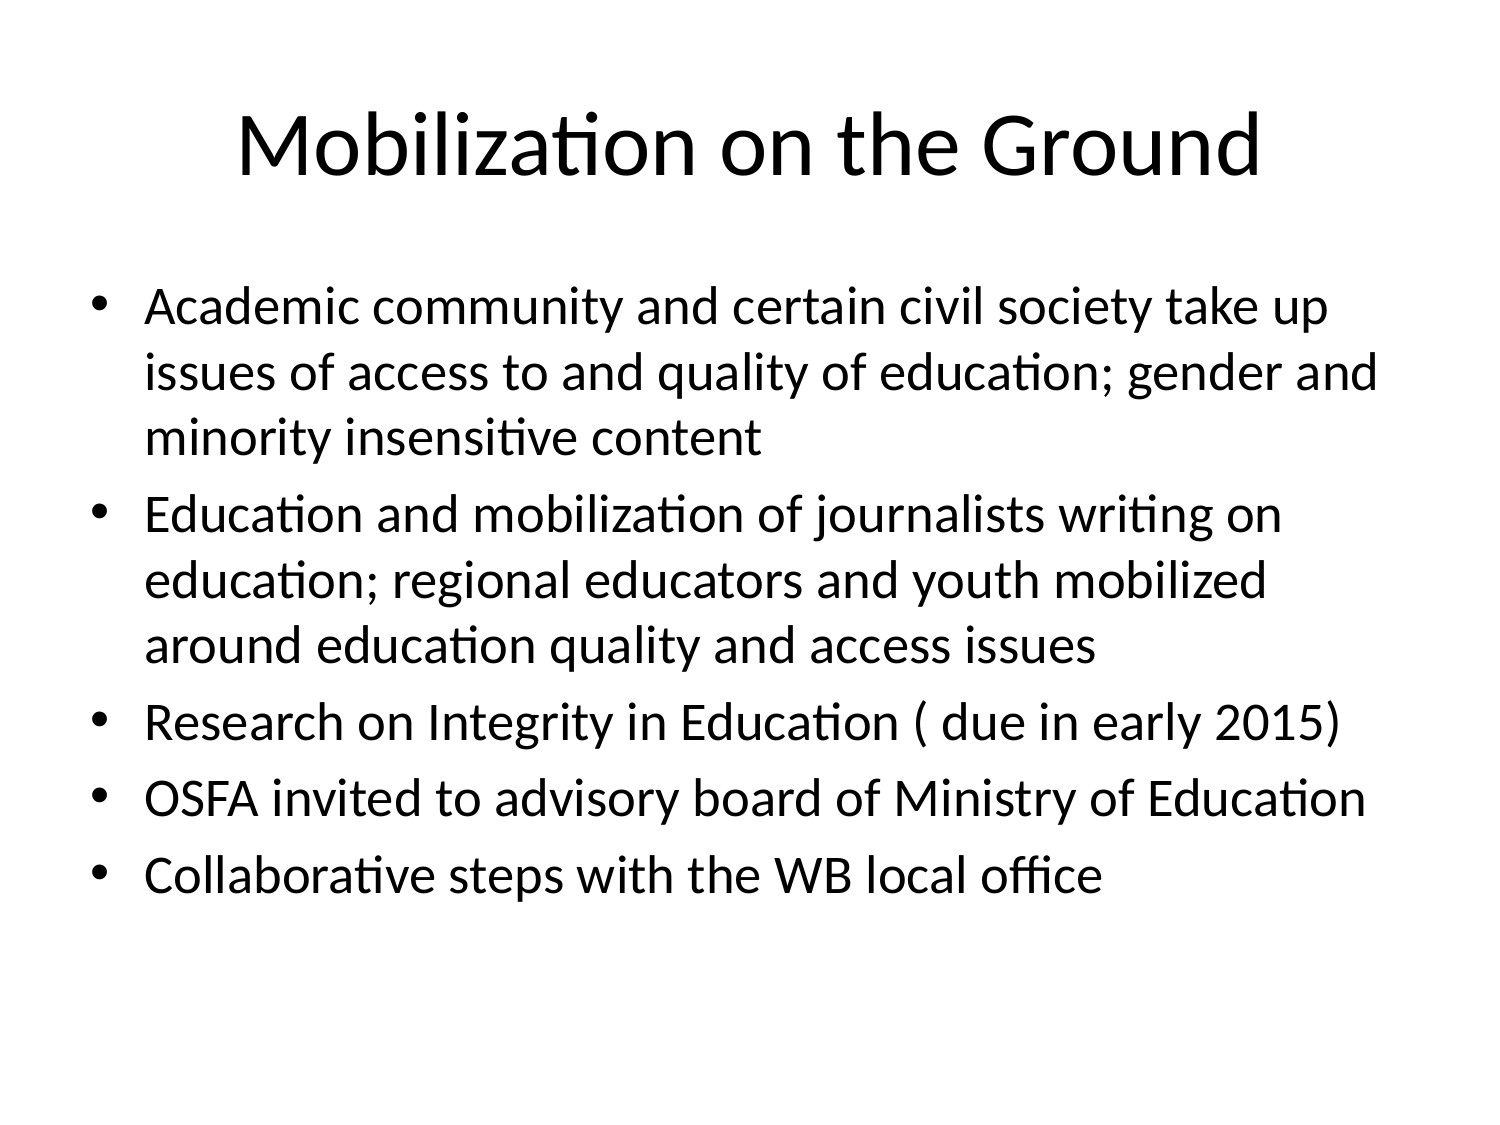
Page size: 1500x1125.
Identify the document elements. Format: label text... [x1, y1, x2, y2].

list Academic community and certain civil society take up issues of access to and quality of education; gender and minority insensitive content Education and mobilization of journalists writing on education; regional educators and youth mobilized around education quality and access issues Research on Integrity in Education ( due in early 2015) OSFA invited to advisory board of Ministry of Education Collaborative steps with the WB local office [75, 262, 1425, 1005]
title Mobilization on the Ground [75, 45, 1425, 233]
